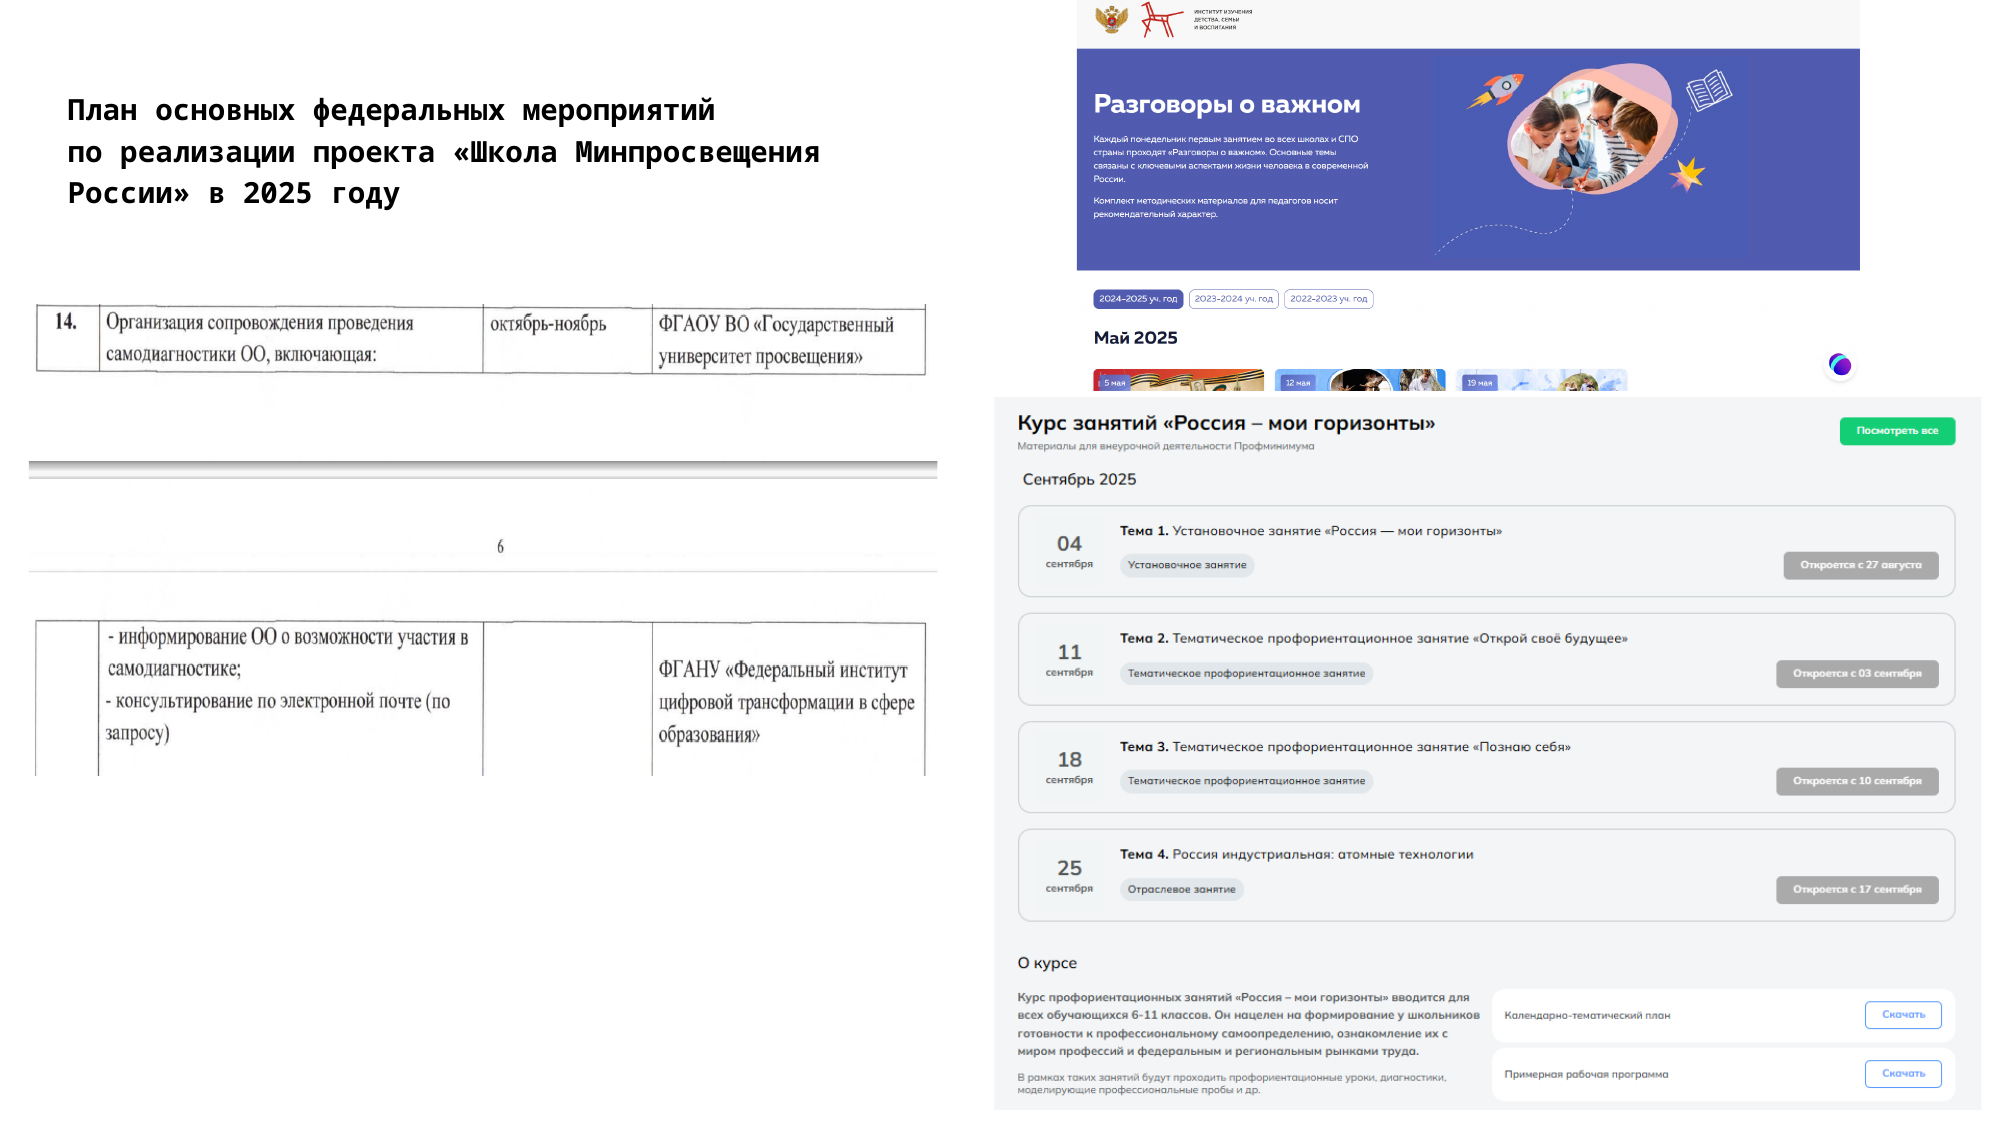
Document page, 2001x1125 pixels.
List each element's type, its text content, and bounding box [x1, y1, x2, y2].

picture [1076, 0, 1861, 392]
picture [993, 396, 1982, 1111]
text_box План основных федеральных мероприятий по реализации проекта «Школа Минпросвещения России» в 2025 году [52, 77, 957, 217]
picture [28, 303, 938, 776]
